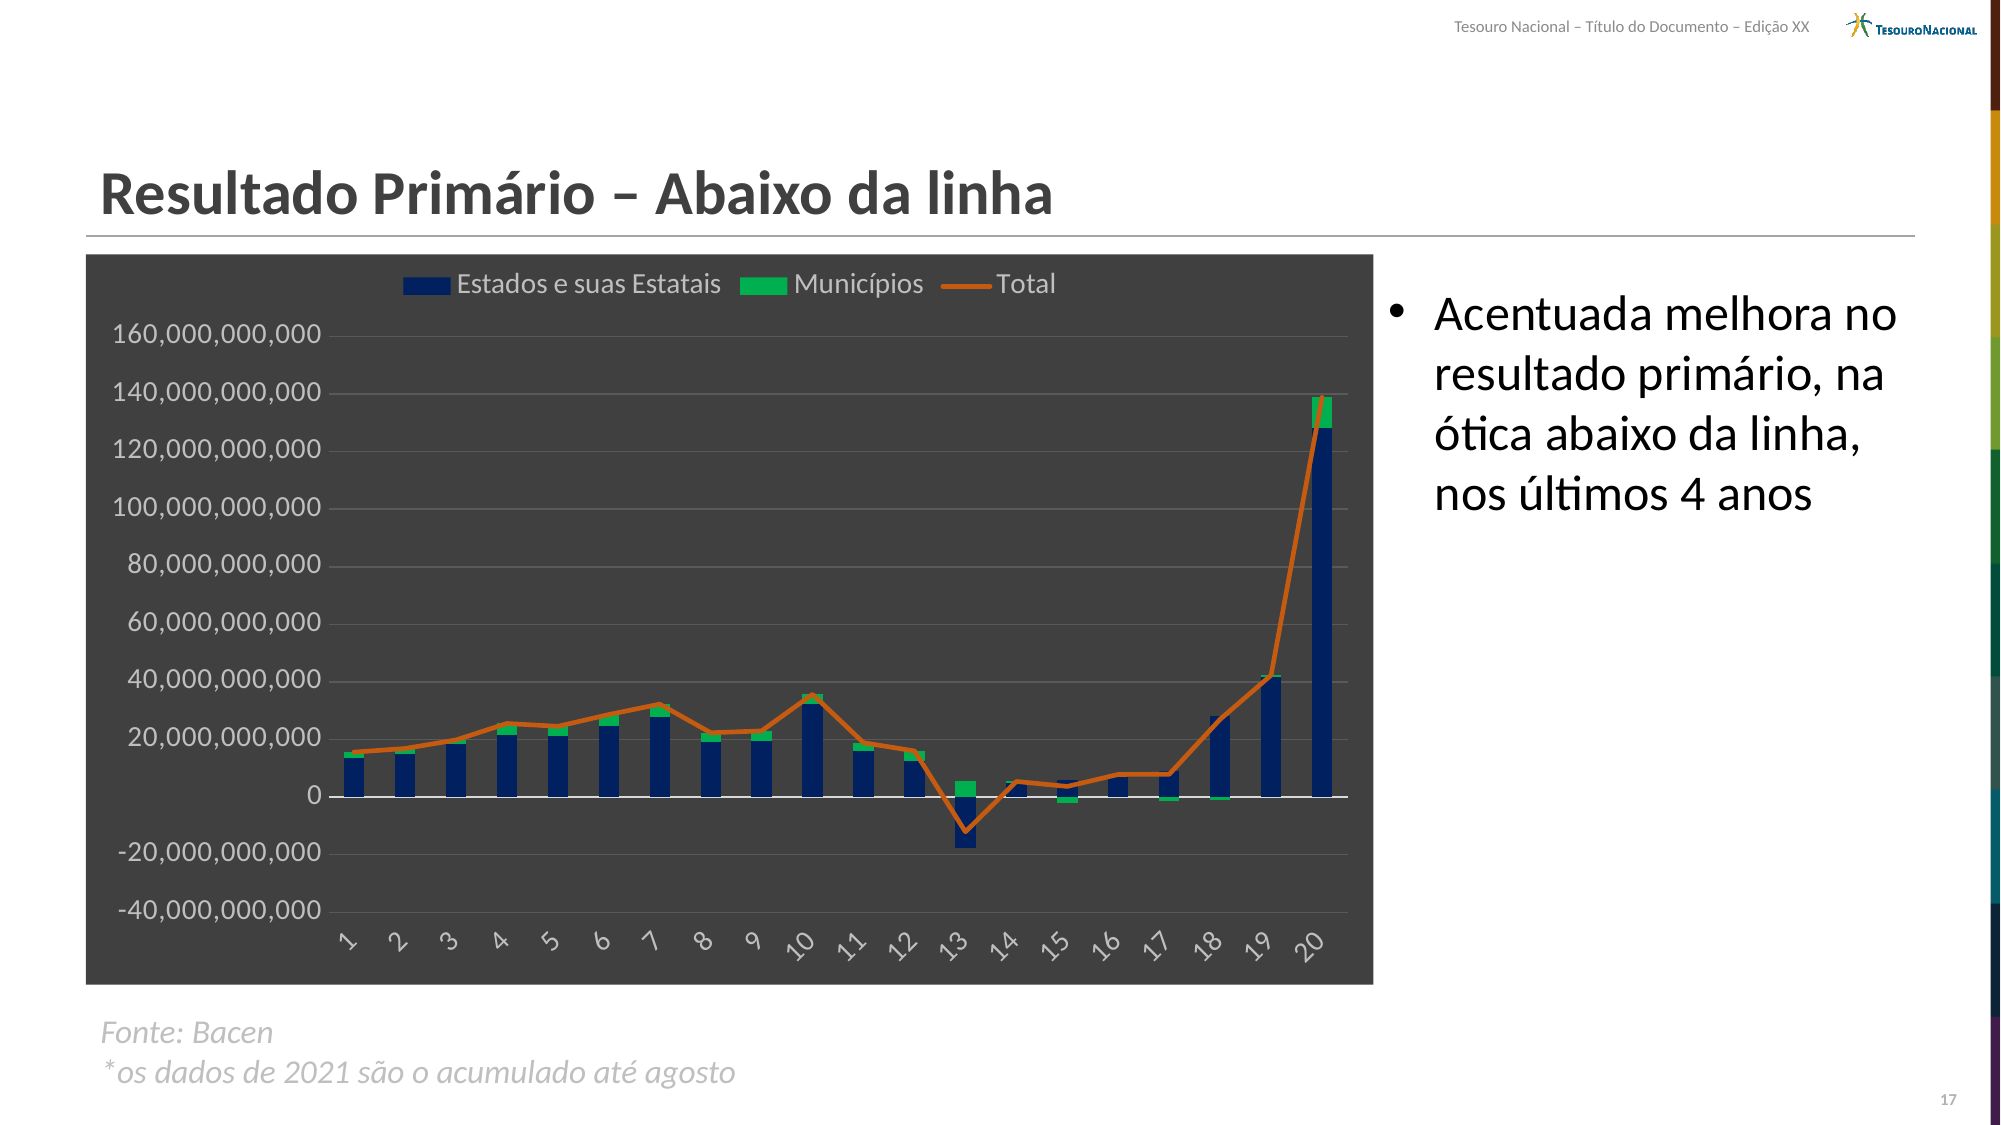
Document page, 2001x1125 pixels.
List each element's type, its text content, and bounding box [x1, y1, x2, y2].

title Resultado Primário – Abaixo da linha [85, 59, 1915, 236]
chart [85, 254, 1374, 985]
text_box Acentuada melhora no resultado primário, na ótica abaixo da linha, nos últimos 4 anos [1374, 272, 1930, 528]
slide_number 18 [1914, 1080, 1983, 1118]
text_box Fonte: Bacen *os dados de 2021 são o acumulado até agosto [85, 1003, 786, 1098]
picture [1846, 13, 1977, 37]
footer Tesouro Nacional – Título do Documento – Edição XX [1133, 7, 1826, 45]
